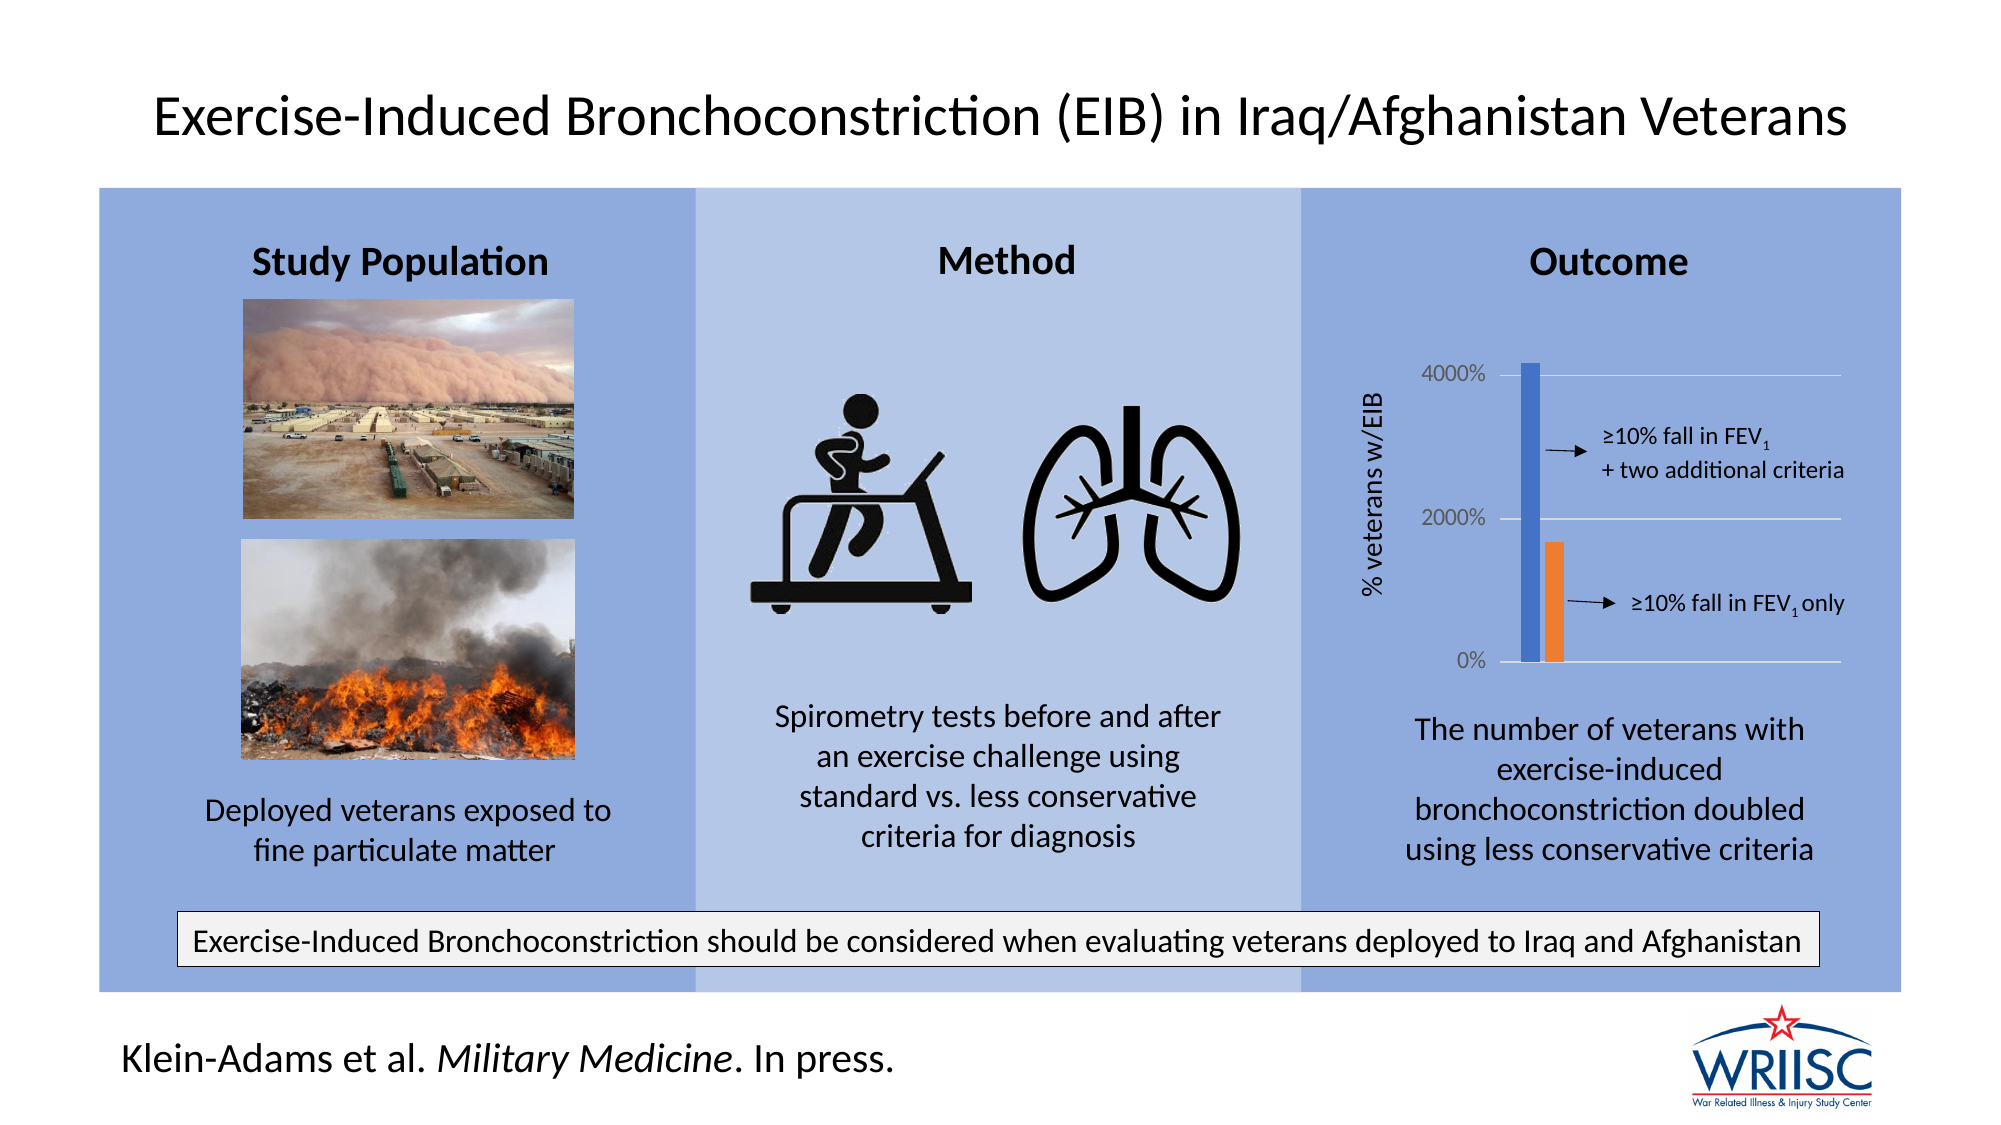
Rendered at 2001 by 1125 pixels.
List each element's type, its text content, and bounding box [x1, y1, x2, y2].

picture [241, 539, 575, 760]
picture [1021, 394, 1242, 614]
text_box Outcome [1514, 226, 1705, 281]
picture [243, 299, 574, 519]
text_box Study Population [98, 187, 695, 993]
picture [750, 394, 972, 614]
text_box [695, 187, 1302, 911]
text_box Deployed veterans exposed to fine particulate matter [184, 781, 633, 876]
text_box Spirometry tests before and after an exercise challenge using standard vs. less conservative criteria for diagnosis [744, 686, 1253, 862]
chart [1421, 281, 1869, 675]
text_box Study Population [237, 225, 565, 291]
text_box Study Population [1302, 187, 1902, 993]
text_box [1345, 375, 1862, 625]
text_box The number of veterans with exercise-induced bronchoconstriction doubled using less conservative criteria [1386, 699, 1834, 875]
text_box [695, 967, 1302, 993]
text_box Exercise-Induced Bronchoconstriction (EIB) in Iraq/Afghanistan Veterans [104, 69, 1899, 155]
text_box Exercise-Induced Bronchoconstriction should be considered when evaluating veterans deployed to Iraq and Afghanistan [177, 911, 1820, 967]
text_box Klein-Adams et al. Military Medicine. In press. [106, 1023, 922, 1088]
text_box Method [922, 225, 1092, 291]
picture [1688, 1002, 1875, 1110]
